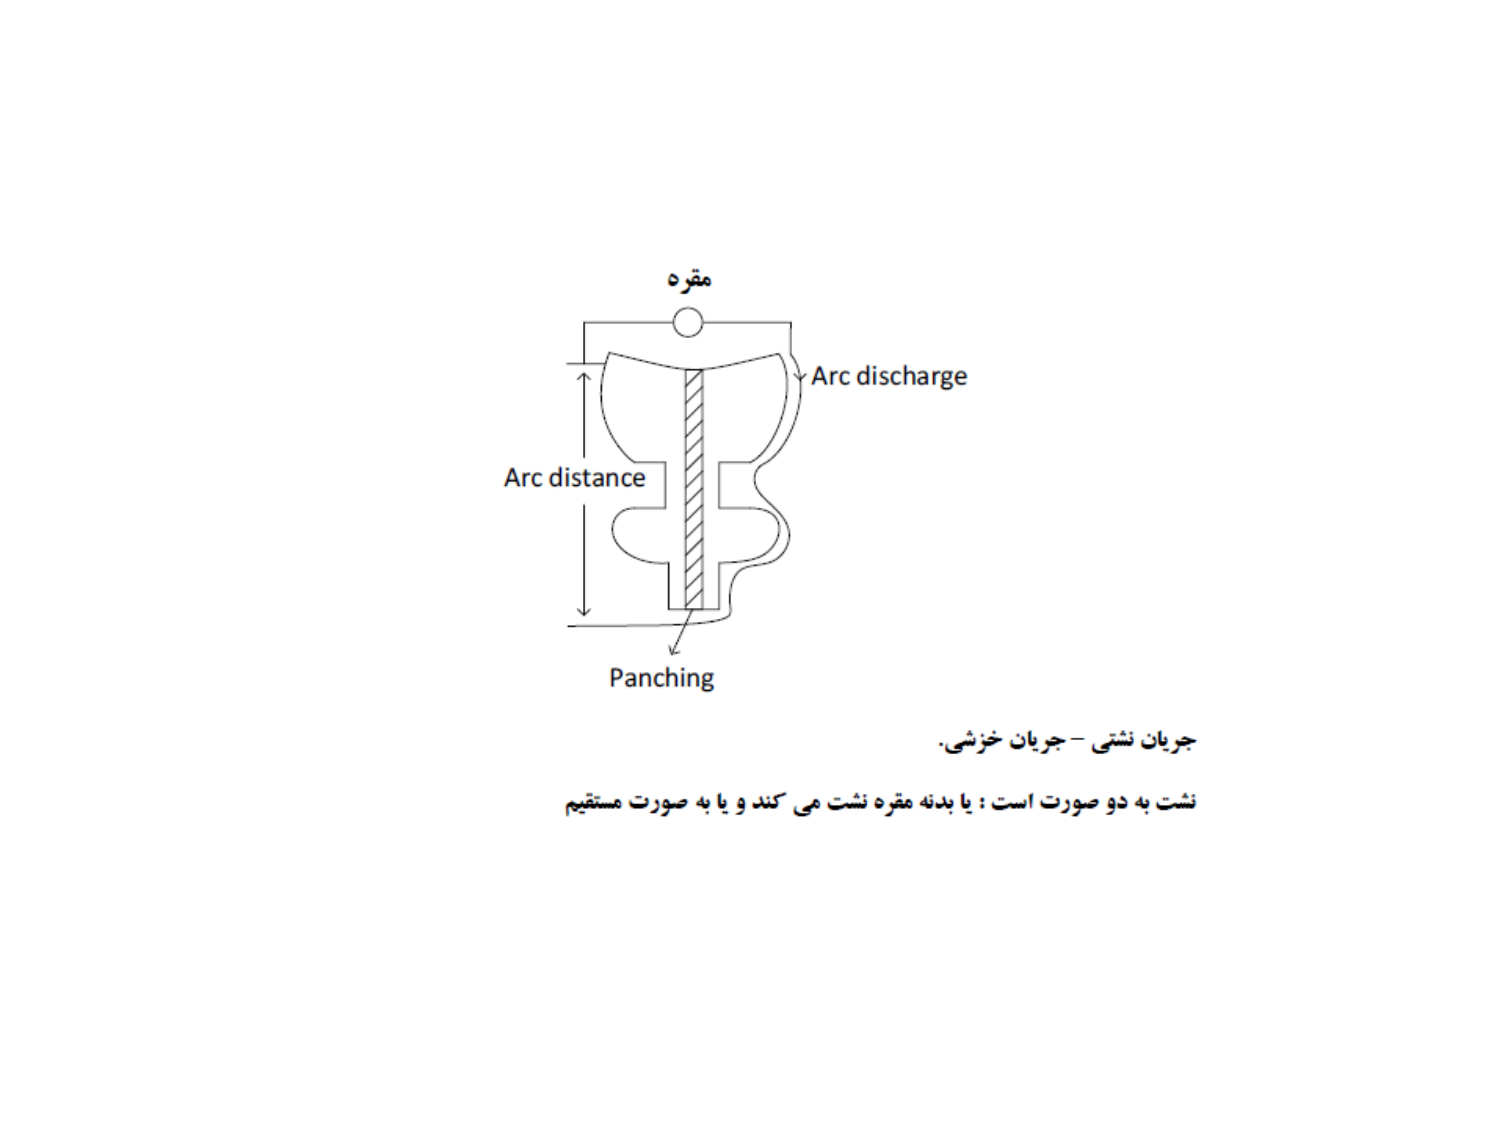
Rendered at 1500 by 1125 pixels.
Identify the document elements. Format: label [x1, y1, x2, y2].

picture [278, 240, 1222, 886]
